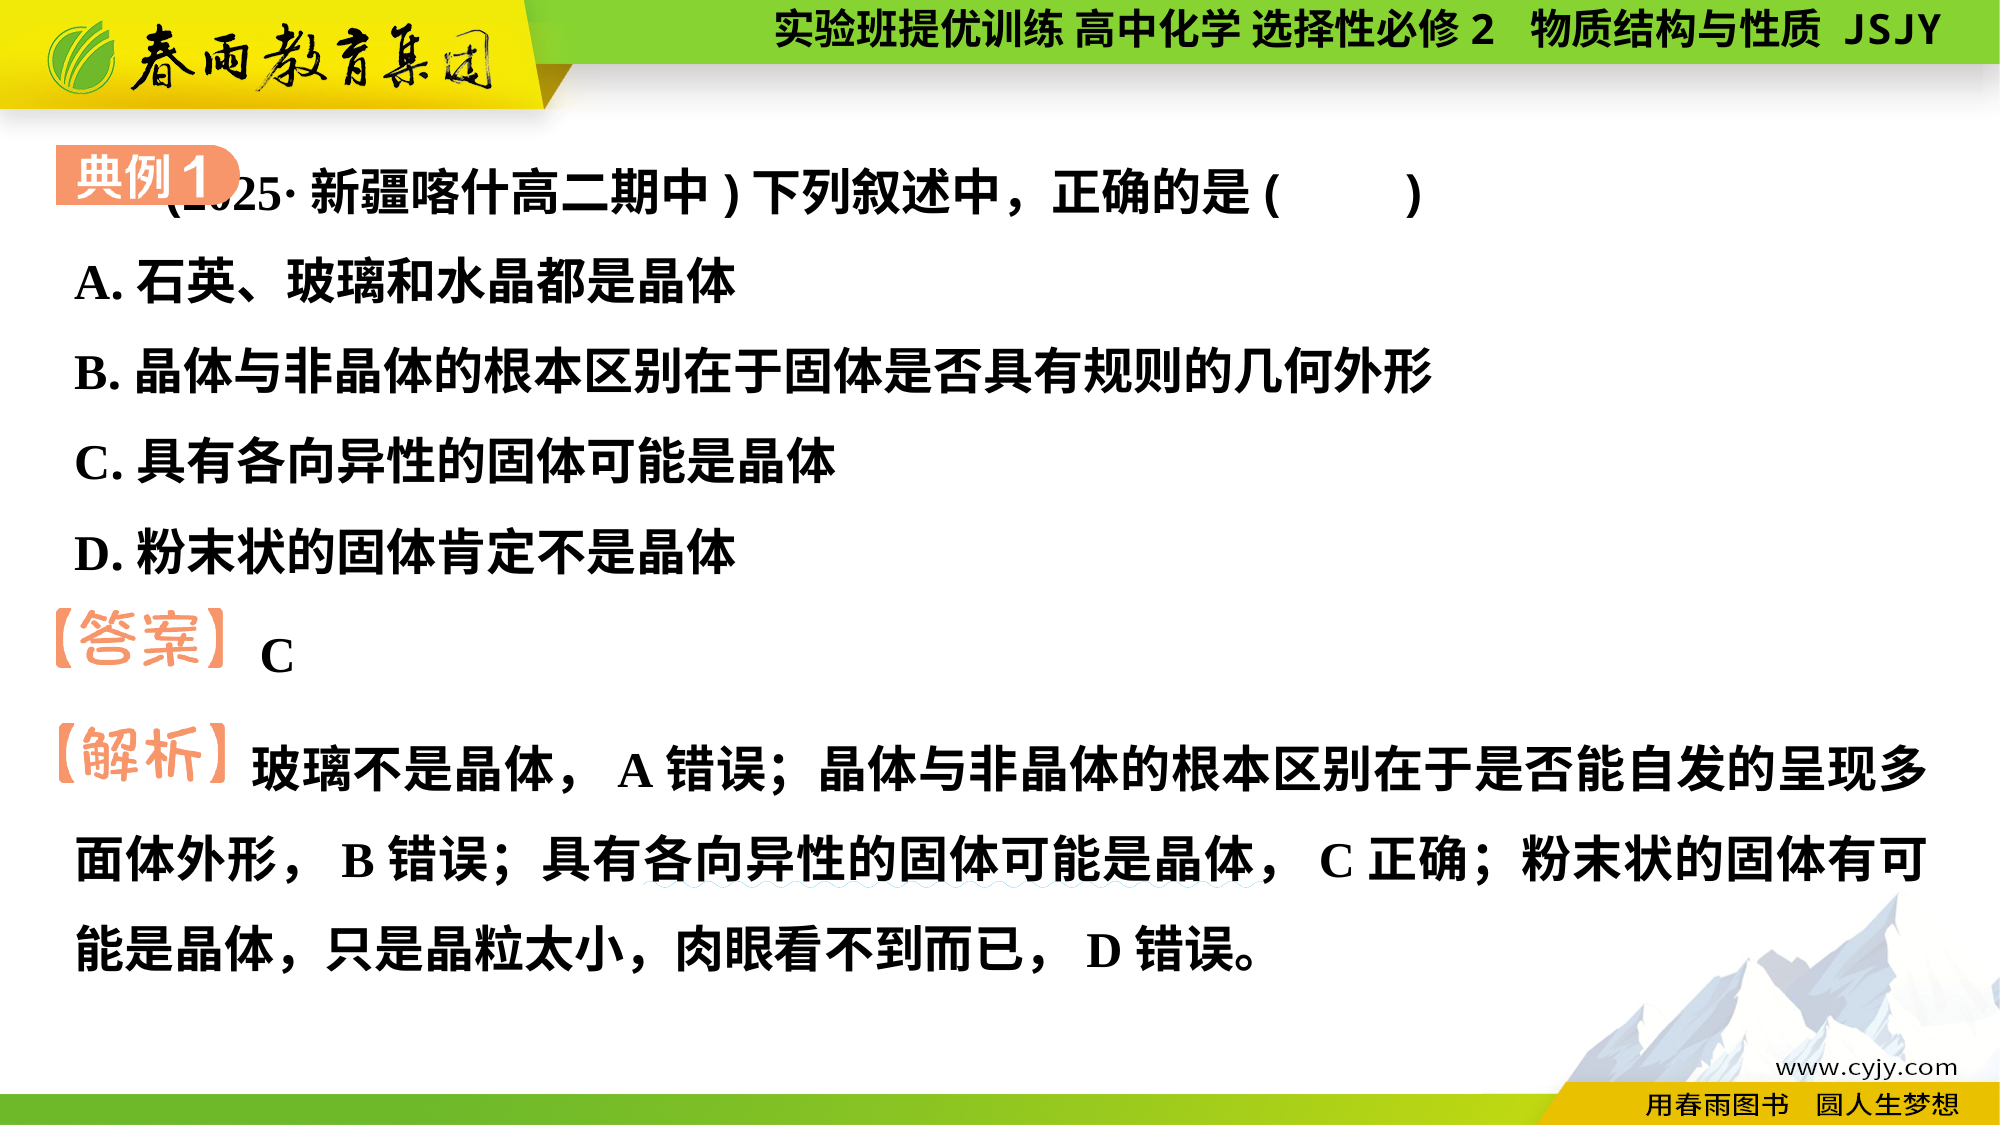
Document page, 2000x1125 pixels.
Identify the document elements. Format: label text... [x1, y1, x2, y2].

list (2025·新疆喀什高二期中)下列叙述中，正确的是( ) A.石英、玻璃和水晶都是晶体 B.晶体与非晶体的根本区别在于固体是否具有规则的几何外形 C.具有各向异性的固体可能是晶体 D.粉末状的固体肯定不是晶体 [59, 122, 1944, 585]
text_box 玻璃不是晶体，A错误；晶体与非晶体的根本区别在于是否能自发的呈现多面体外形，B错误；具有各向异性的固体可能是晶体，C正确；粉末状的固体有可能是晶体，只是晶粒太小，肉眼看不到而已，D错误。 [59, 699, 1944, 985]
picture [0, 0, 2000, 1125]
text_box C [56, 585, 1944, 691]
